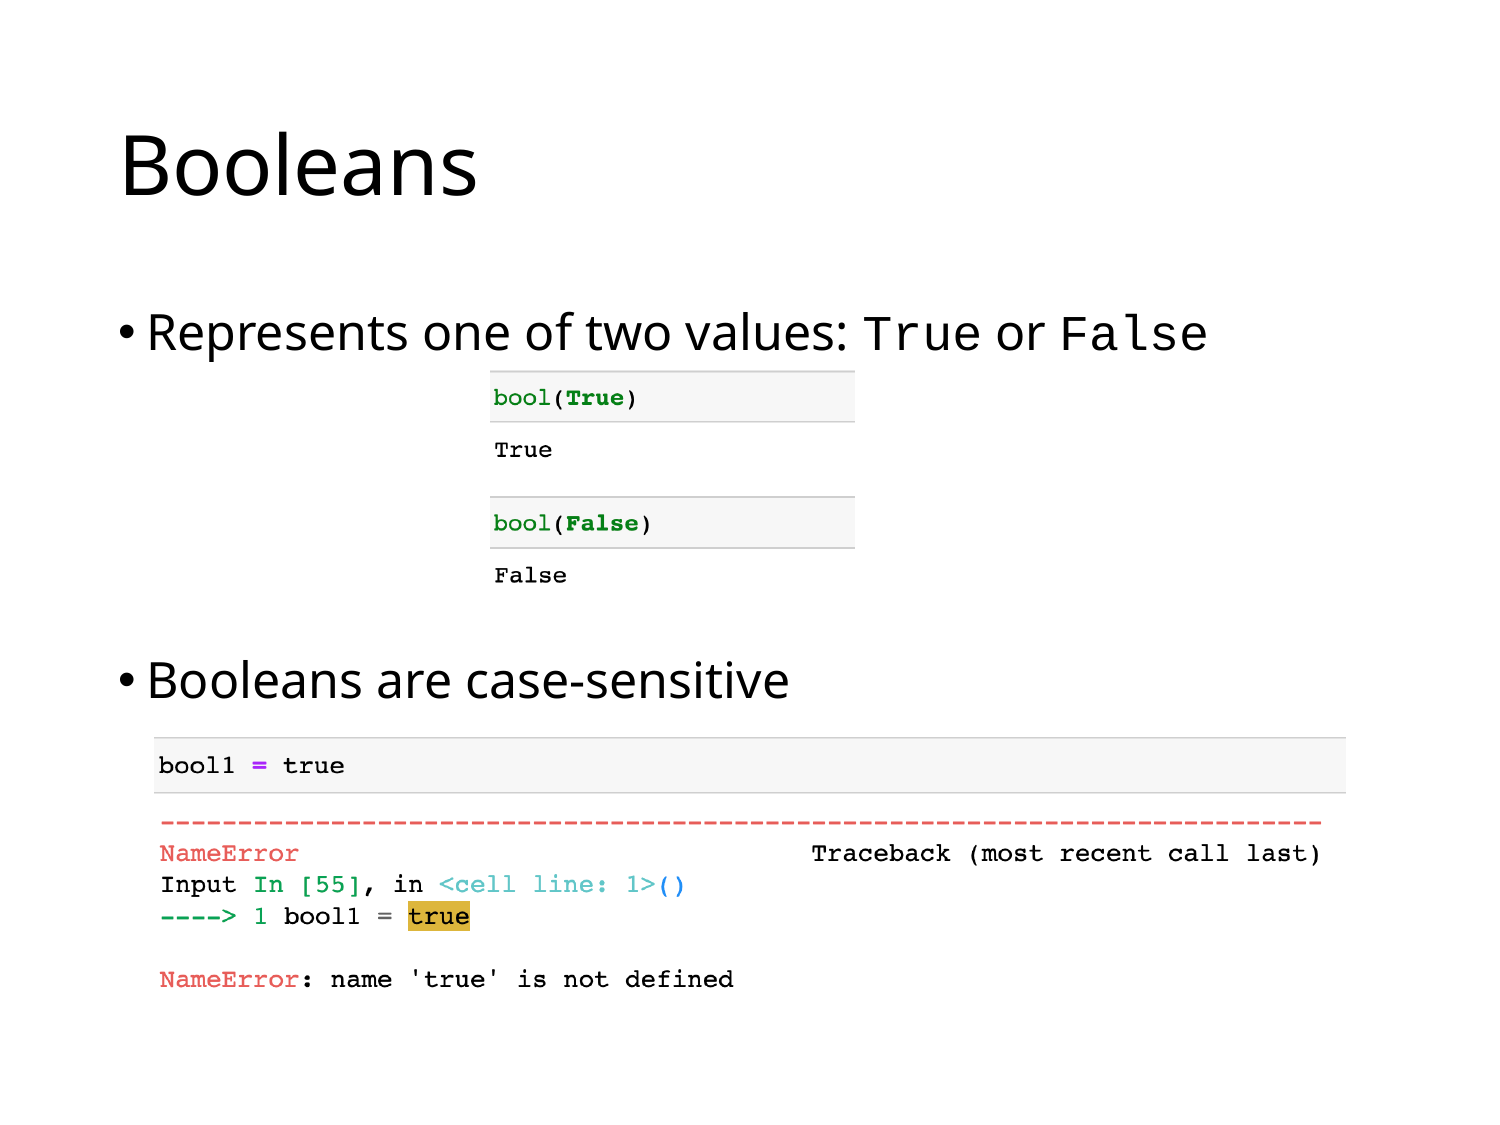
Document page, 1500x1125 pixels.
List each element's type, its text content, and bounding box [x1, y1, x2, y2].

picture [154, 727, 1346, 1003]
picture [490, 364, 855, 600]
title Booleans [103, 59, 1397, 278]
list Represents one of two values: True or False Booleans are case-sensitive [103, 299, 1397, 1014]
